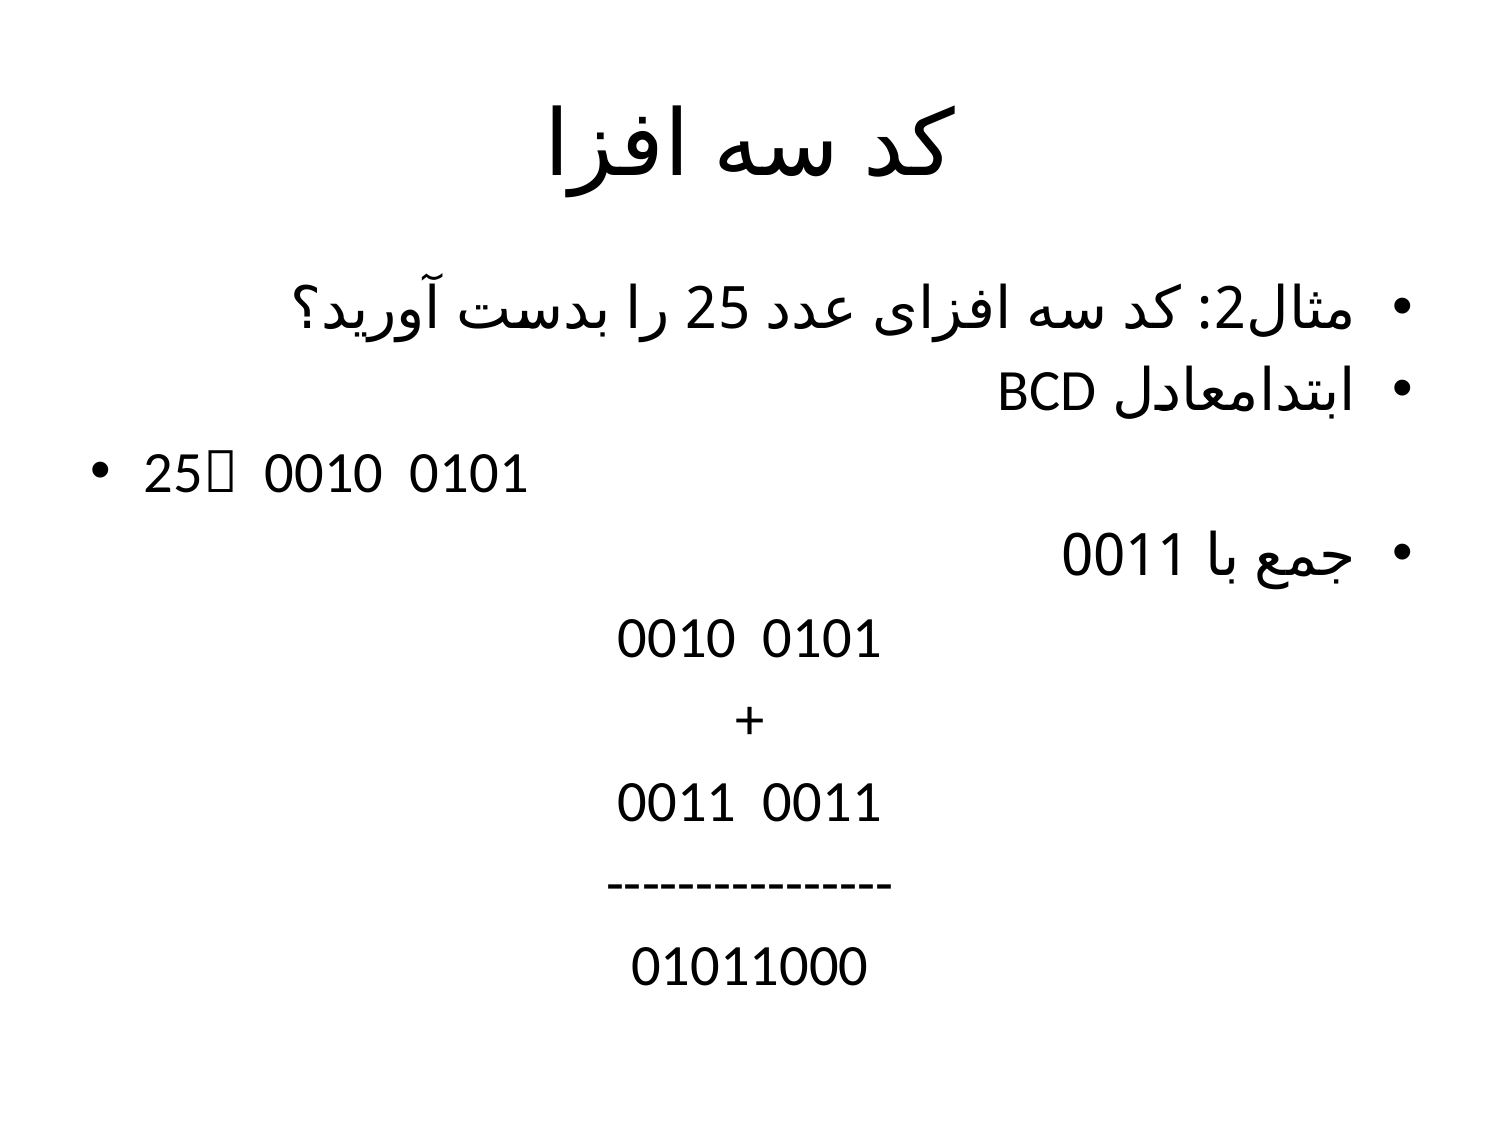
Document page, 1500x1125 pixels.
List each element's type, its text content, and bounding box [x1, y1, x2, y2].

list مثال2: کد سه افزای عدد 25 را بدست آورید؟ ابتدامعادل BCD 25 0010 0101 جمع با 0011 0010 0101 + 0011 0011 ---------------- 01011000 [75, 262, 1425, 1005]
title کد سه افزا [75, 45, 1425, 233]
